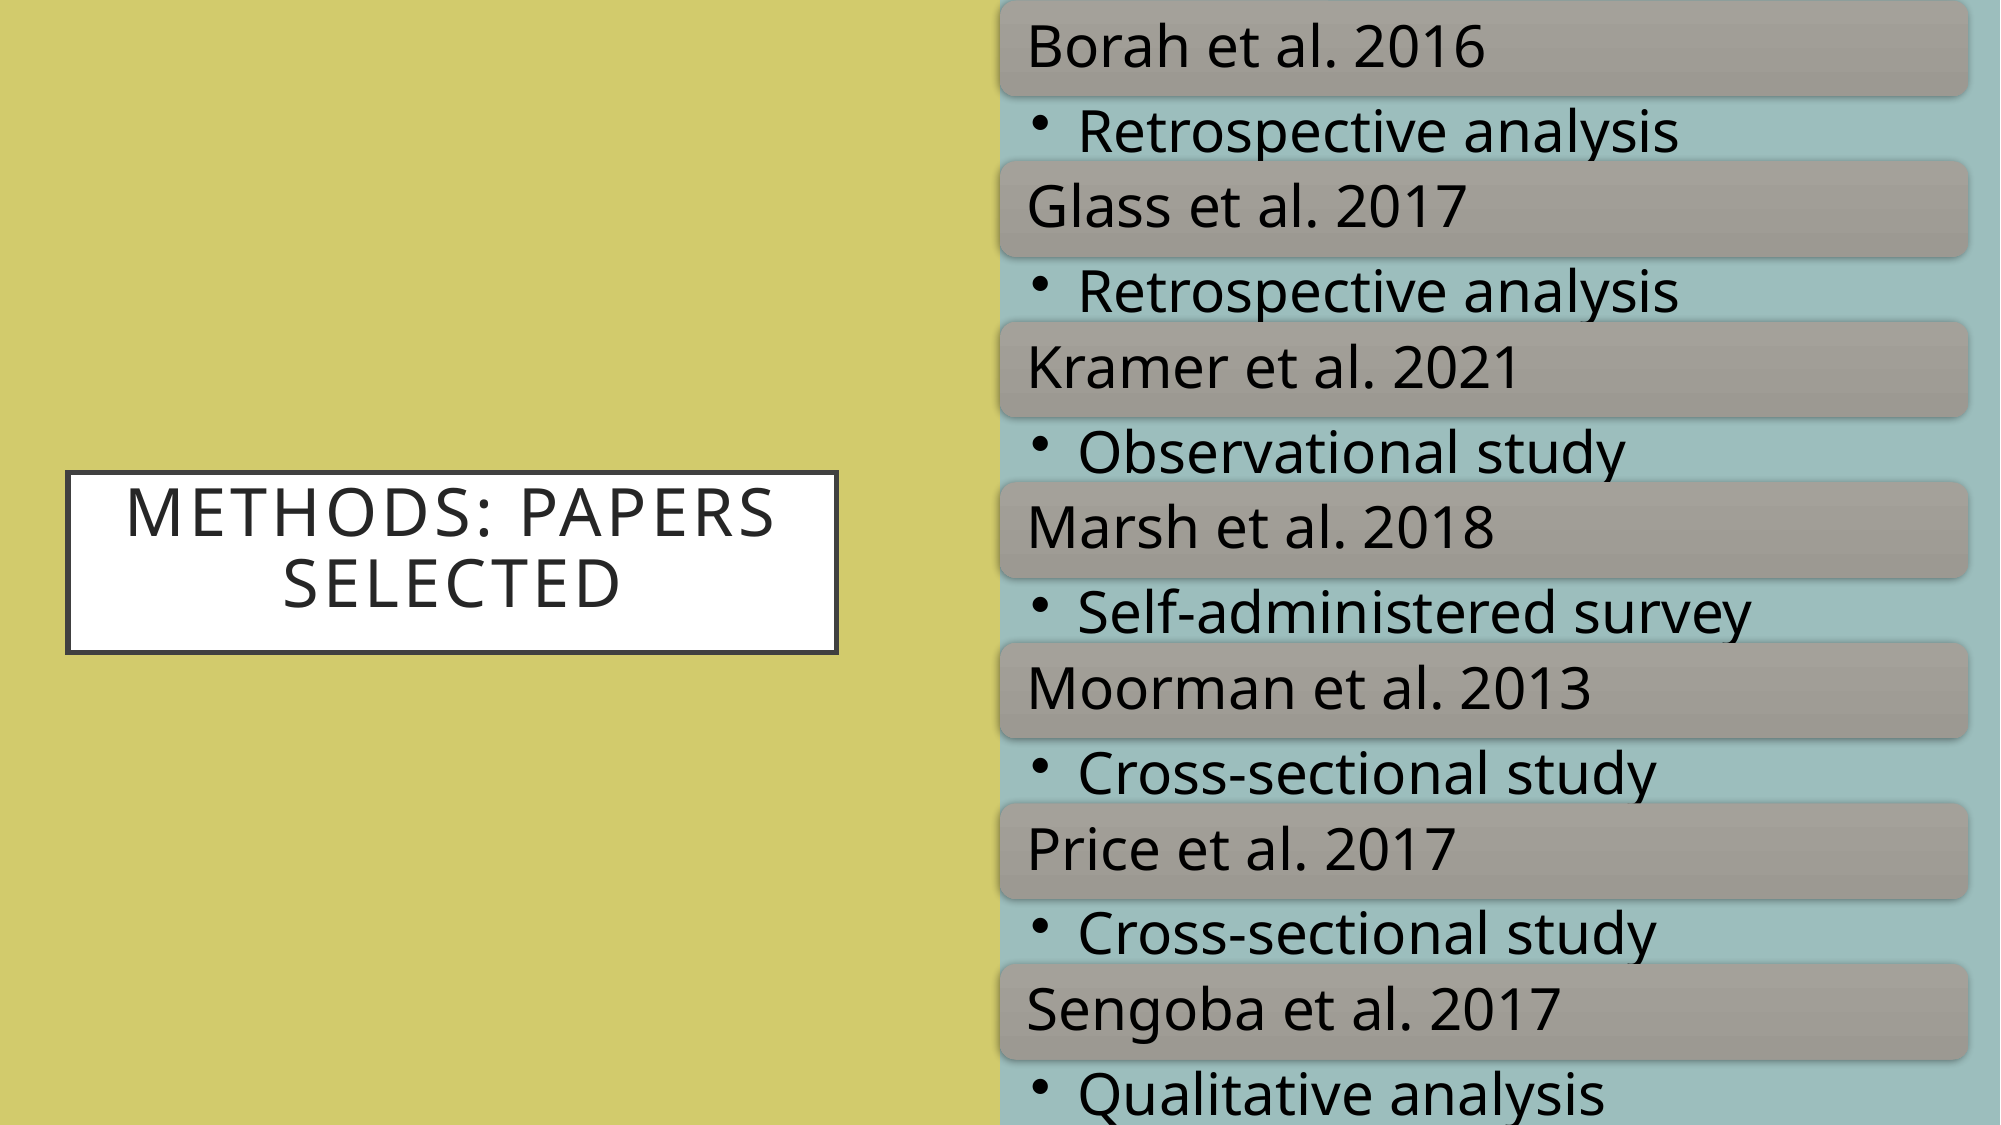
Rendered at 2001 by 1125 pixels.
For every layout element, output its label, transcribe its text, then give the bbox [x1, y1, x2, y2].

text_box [999, 0, 1969, 1125]
title Methods: Papers Selected [65, 470, 839, 655]
